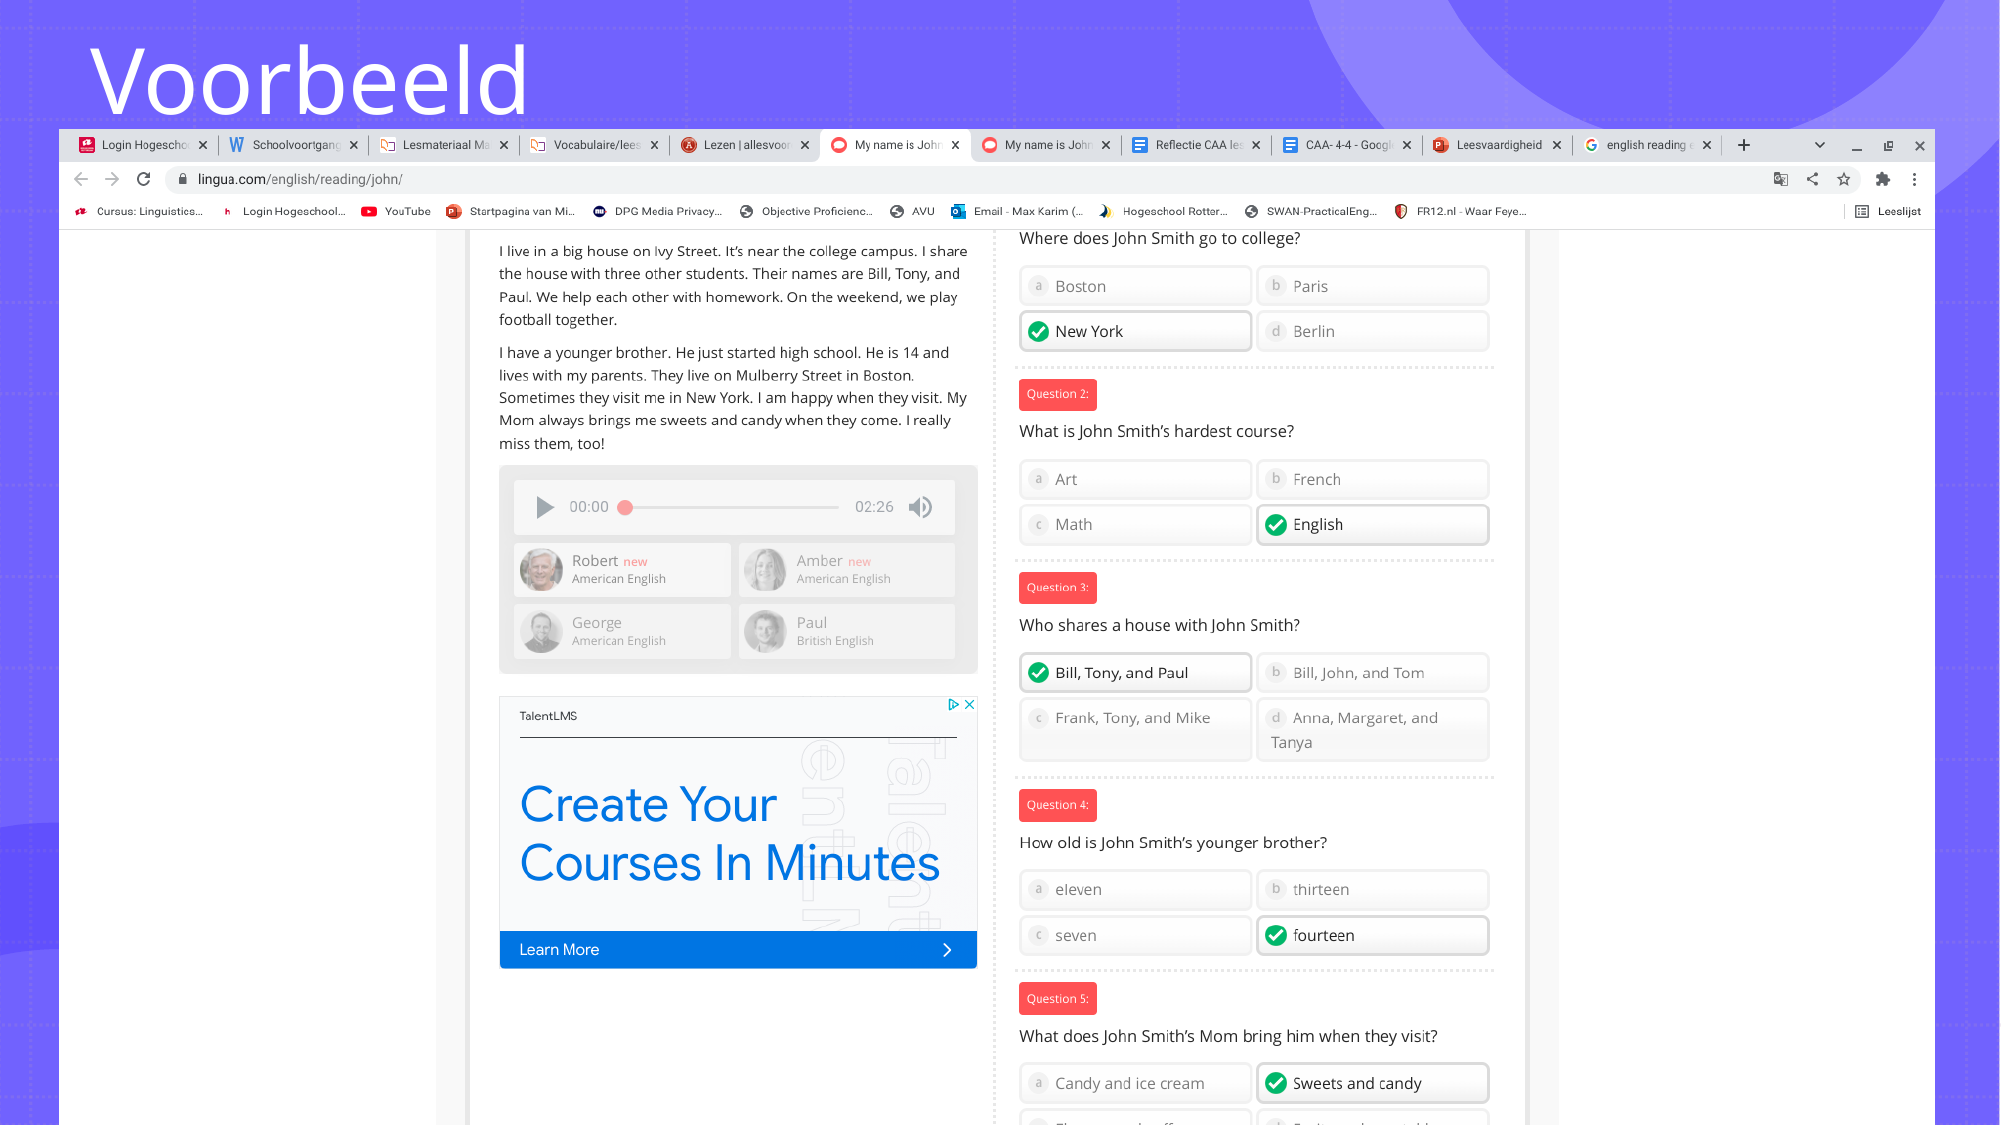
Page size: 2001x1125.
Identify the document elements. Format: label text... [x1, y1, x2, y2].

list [59, 129, 1935, 1125]
title Voorbeeld [75, 0, 1834, 129]
